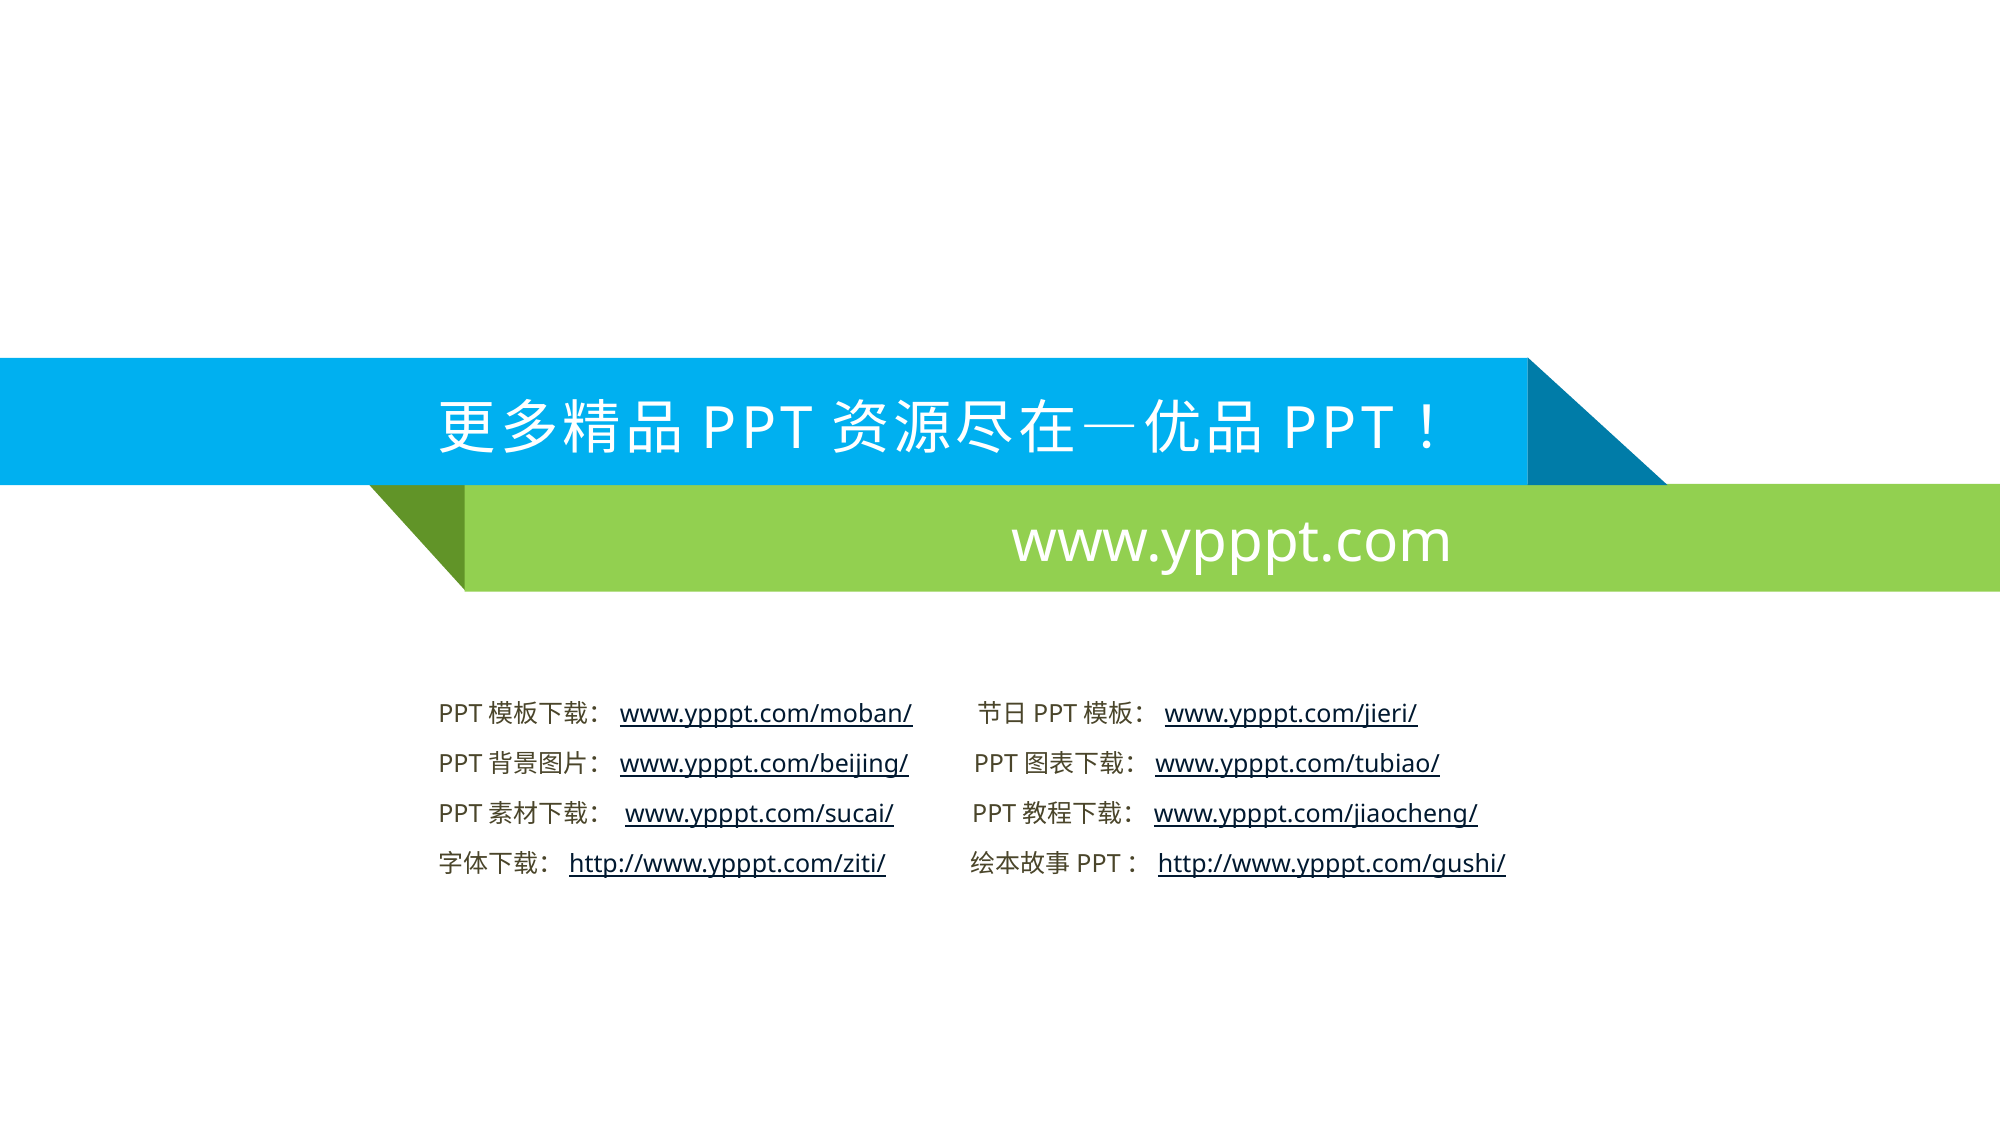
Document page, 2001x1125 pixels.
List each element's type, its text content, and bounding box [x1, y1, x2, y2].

text_box 更多精品PPT资源尽在—优品PPT！ [0, 357, 1526, 486]
text_box [368, 486, 463, 590]
text_box www.ypppt.com [463, 483, 2000, 593]
text_box PPT模板下载：www.ypppt.com/moban/ 节日PPT模板：www.ypppt.com/jieri/ PPT背景图片：www.ypppt.com/beijing/ PPT图表下载：www.ypppt.com/tubiao/ PPT素材下载： www.ypppt.com/sucai/ PPT教程下载：www.ypppt.com/jiaocheng/ 字体下载：http://www.ypppt.com/ziti/ 绘本故事PPT：http://www.ypppt.com/gushi/ [423, 643, 1557, 921]
text_box [1526, 354, 1671, 487]
